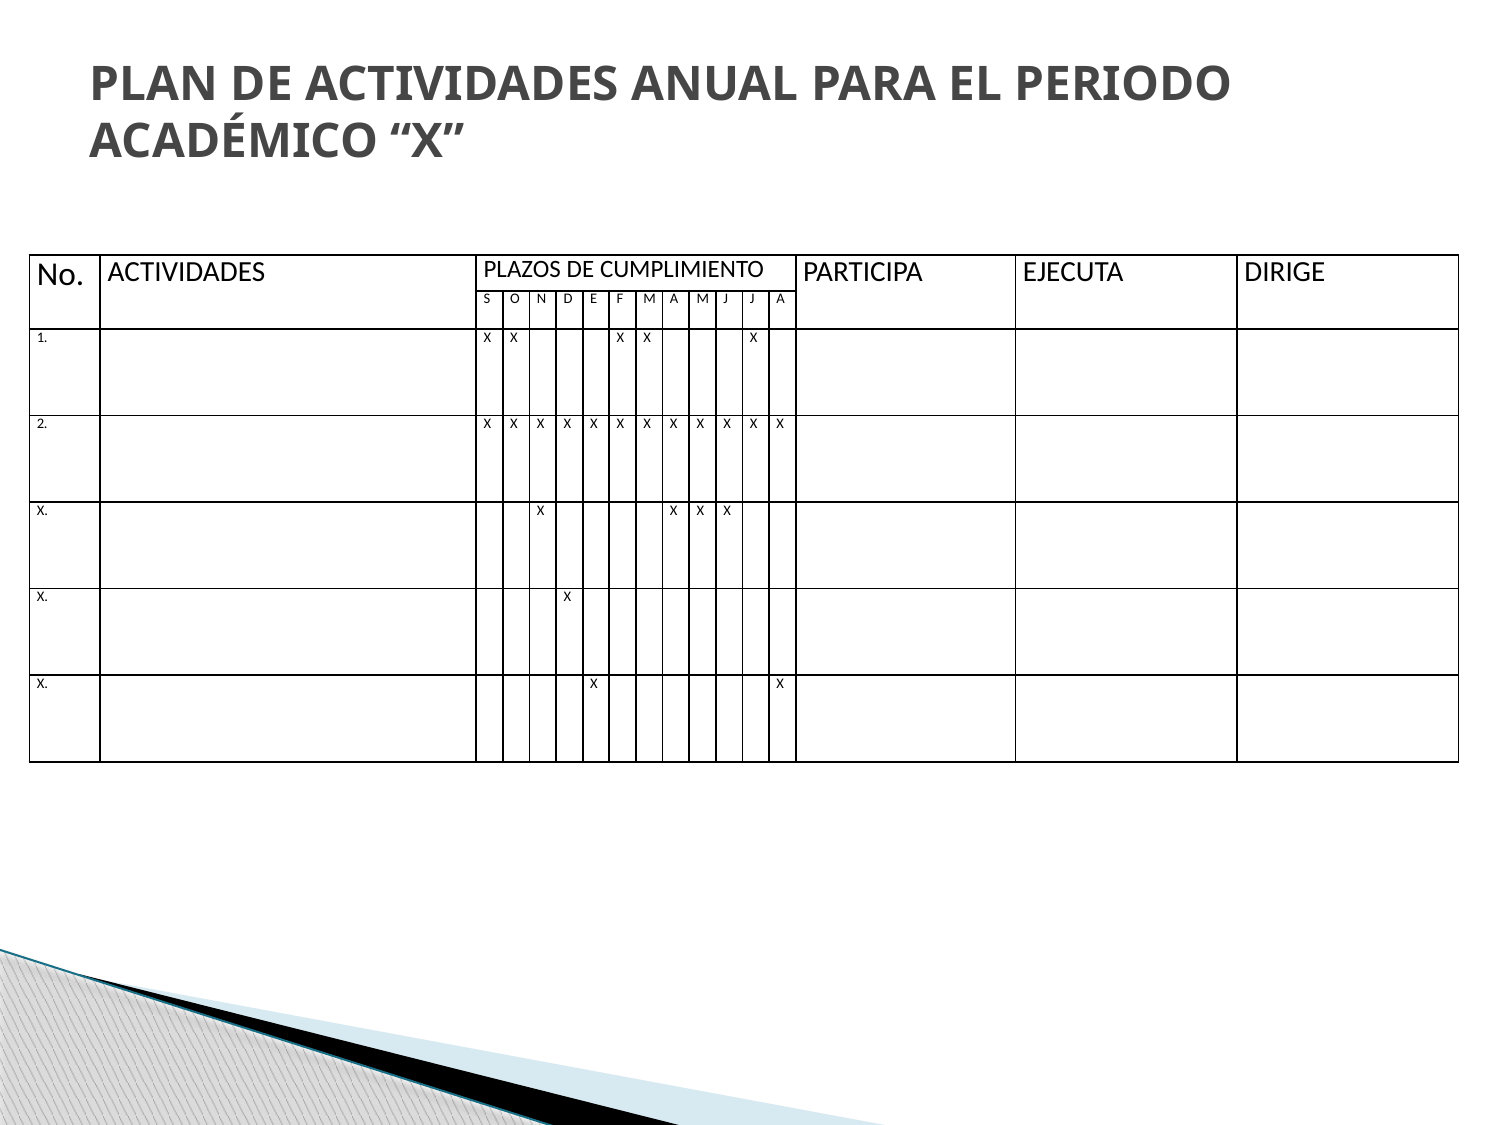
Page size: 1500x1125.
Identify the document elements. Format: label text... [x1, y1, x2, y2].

table_cell [663, 589, 688, 674]
table_cell X. [30, 676, 99, 761]
table_cell A [663, 292, 688, 328]
table_cell X [477, 330, 502, 415]
table_cell [743, 676, 768, 761]
table_cell X [663, 503, 688, 588]
table_cell [690, 330, 715, 415]
table_cell X [610, 416, 635, 501]
table_cell [101, 589, 475, 674]
table_cell [637, 503, 662, 588]
table_cell [610, 589, 635, 674]
table_cell [637, 676, 662, 761]
table_cell [557, 503, 582, 588]
table_cell [797, 330, 1015, 415]
table_cell [770, 503, 795, 588]
table_cell X [690, 416, 715, 501]
table_cell [101, 416, 475, 501]
table_cell [504, 676, 529, 761]
table_cell [717, 676, 742, 761]
table_cell N [530, 292, 555, 328]
table_cell [530, 589, 555, 674]
table_cell [663, 676, 688, 761]
table_header DIRIGE [1238, 256, 1458, 328]
table_cell D [557, 292, 582, 328]
table_header EJECUTA [1016, 256, 1236, 328]
table_cell [663, 330, 688, 415]
table_cell [1238, 416, 1458, 501]
table_cell [1238, 503, 1458, 588]
table_cell X. [30, 589, 99, 674]
table_cell [770, 589, 795, 674]
table_cell [557, 676, 582, 761]
table_cell X [584, 676, 608, 761]
table_cell [1238, 676, 1458, 761]
table_cell [504, 503, 529, 588]
table_cell X [770, 416, 795, 501]
table_cell [1238, 330, 1458, 415]
table_cell X [504, 330, 529, 415]
table_cell [530, 330, 555, 415]
table_header ACTIVIDADES [101, 256, 475, 328]
table_cell [477, 503, 502, 588]
table_cell [797, 503, 1015, 588]
table_cell J [717, 292, 742, 328]
table_cell [477, 676, 502, 761]
table_cell [770, 330, 795, 415]
table_cell E [584, 292, 608, 328]
table_cell X [770, 676, 795, 761]
table_cell [477, 589, 502, 674]
table_cell [584, 330, 608, 415]
table_cell [717, 589, 742, 674]
table_cell X [690, 503, 715, 588]
table_cell [530, 676, 555, 761]
table_header No. [30, 256, 99, 328]
table_cell [690, 589, 715, 674]
table_cell X [610, 330, 635, 415]
table_cell F [610, 292, 635, 328]
table_cell X [504, 416, 529, 501]
table_cell X [743, 330, 768, 415]
table_cell [101, 676, 475, 761]
table_cell X [637, 330, 662, 415]
table_cell [797, 676, 1015, 761]
table_cell [797, 416, 1015, 501]
table_header PARTICIPA [797, 256, 1015, 328]
table_cell X [557, 416, 582, 501]
table_cell X. [30, 503, 99, 588]
table_cell 2. [30, 416, 99, 501]
table_cell [101, 330, 475, 415]
table_cell X [743, 416, 768, 501]
table_header PLAZOS DE CUMPLIMIENTO [477, 256, 795, 290]
table_cell [101, 503, 475, 588]
table_cell X [557, 589, 582, 674]
table_cell [610, 676, 635, 761]
title PLAN DE ACTIVIDADES ANUAL PARA EL PERIODO ACADÉMICO “X” [75, 75, 1425, 233]
table_cell X [530, 416, 555, 501]
table_cell [1016, 589, 1236, 674]
table_cell X [663, 416, 688, 501]
table_cell [1016, 503, 1236, 588]
table_cell S [477, 292, 502, 328]
table_cell X [477, 416, 502, 501]
table_cell [1016, 330, 1236, 415]
table_cell M [637, 292, 662, 328]
table_cell X [717, 416, 742, 501]
text_box [0, 0, 1500, 75]
table_cell A [770, 292, 795, 328]
table_cell [584, 589, 608, 674]
table_cell [557, 330, 582, 415]
table_cell X [530, 503, 555, 588]
table_cell 1. [30, 330, 99, 415]
table_cell [1016, 676, 1236, 761]
table_cell [1016, 416, 1236, 501]
table_cell [584, 503, 608, 588]
table_cell O [504, 292, 529, 328]
table_cell [690, 676, 715, 761]
table_cell [504, 589, 529, 674]
table_cell [1238, 589, 1458, 674]
table_cell J [743, 292, 768, 328]
table_cell [797, 589, 1015, 674]
table_cell M [690, 292, 715, 328]
table_cell [610, 503, 635, 588]
table_cell [637, 589, 662, 674]
table_cell X [717, 503, 742, 588]
table_cell [743, 503, 768, 588]
table_cell X [637, 416, 662, 501]
table_cell X [584, 416, 608, 501]
table_cell [717, 330, 742, 415]
table_cell [743, 589, 768, 674]
